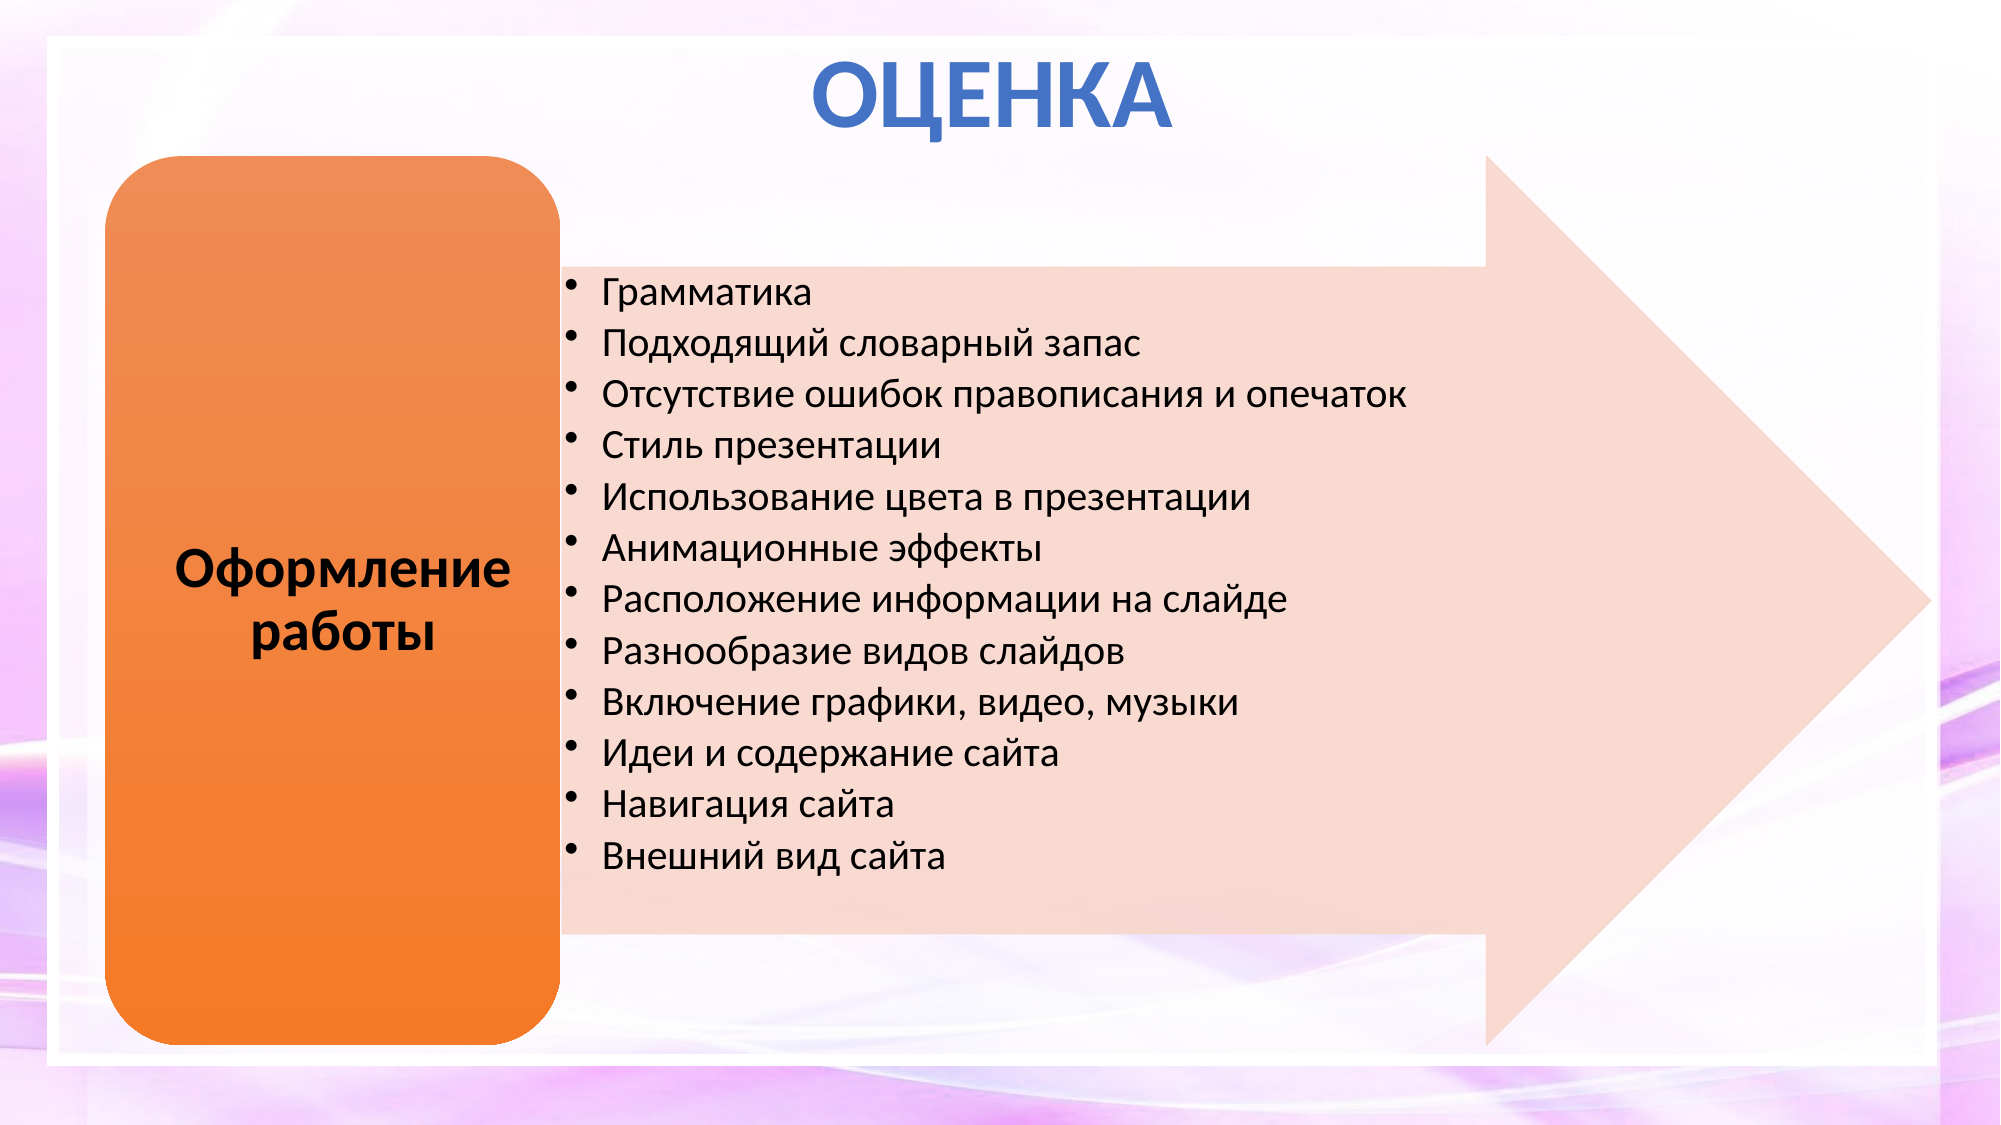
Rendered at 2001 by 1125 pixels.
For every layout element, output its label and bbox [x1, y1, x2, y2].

text_box [105, 156, 1931, 1046]
text_box [0, 0, 2000, 1125]
